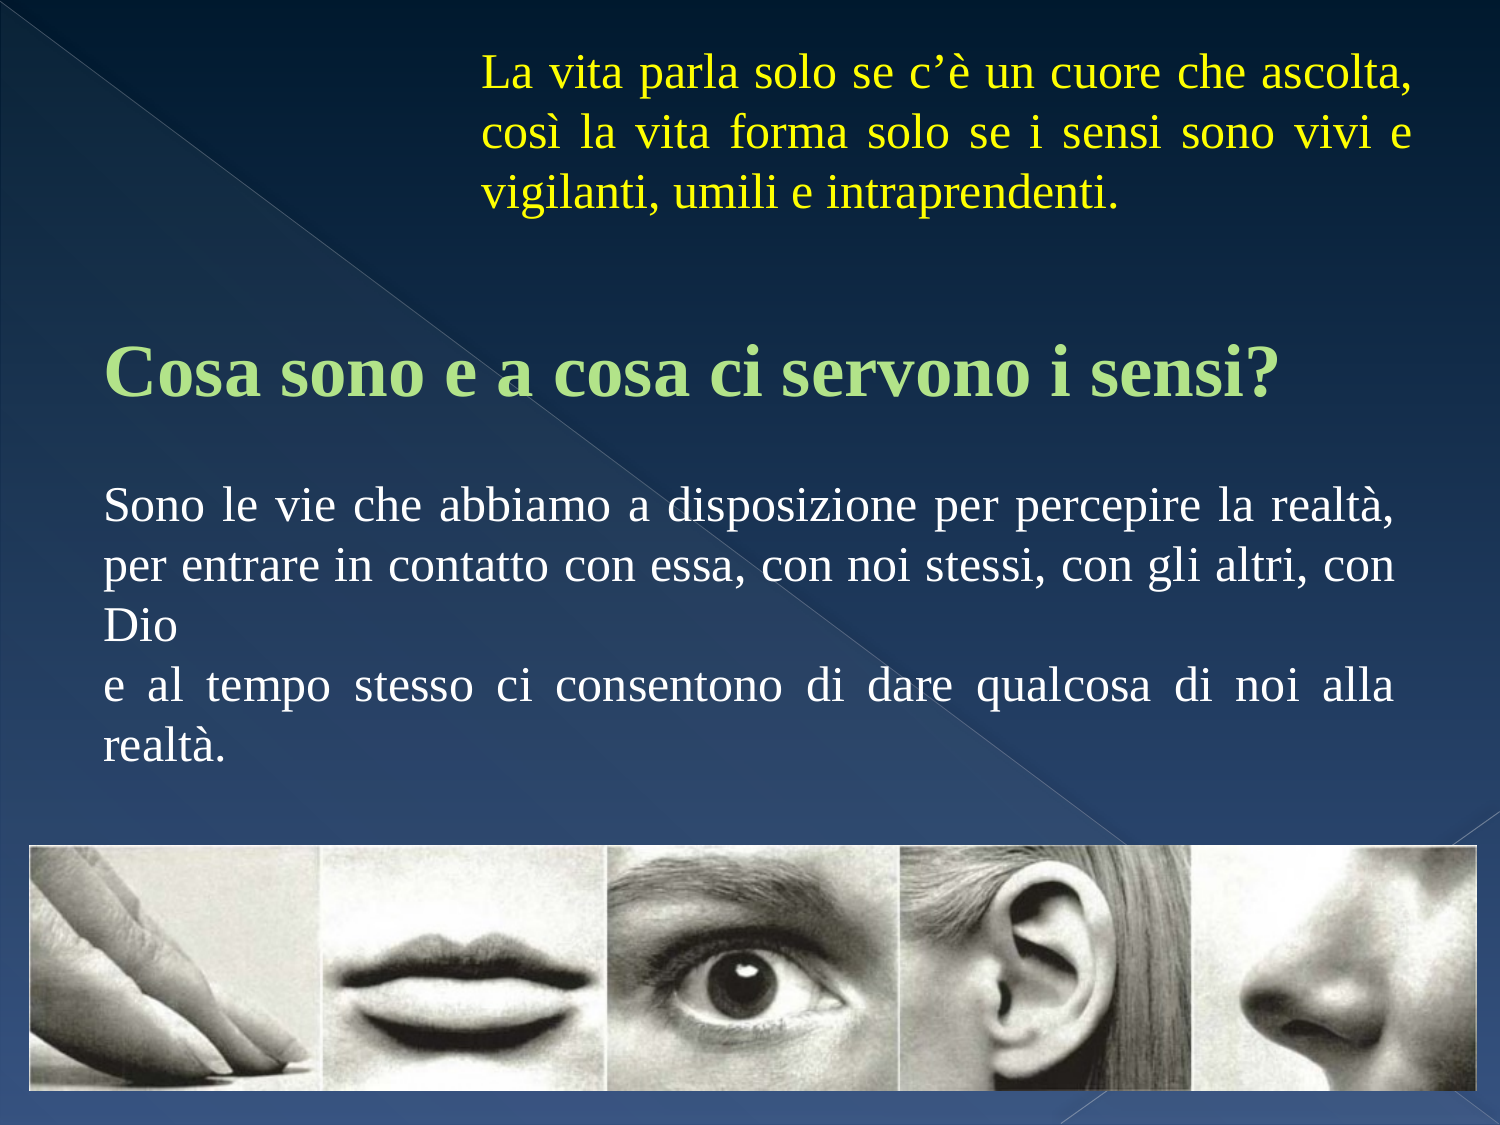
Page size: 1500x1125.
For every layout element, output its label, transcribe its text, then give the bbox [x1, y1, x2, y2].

text_box Cosa sono e a cosa ci servono i sensi? Sono le vie che abbiamo a disposizione per percepire la realtà, per entrare in contatto con essa, con noi stessi, con gli altri, con Dio e al tempo stesso ci consentono di dare qualcosa di noi alla realtà. [88, 314, 1412, 780]
text_box La vita parla solo se c’è un cuore che ascolta, così la vita forma solo se i sensi sono vivi e vigilanti, umili e intraprendenti. [466, 30, 1429, 226]
picture [29, 845, 1477, 1091]
